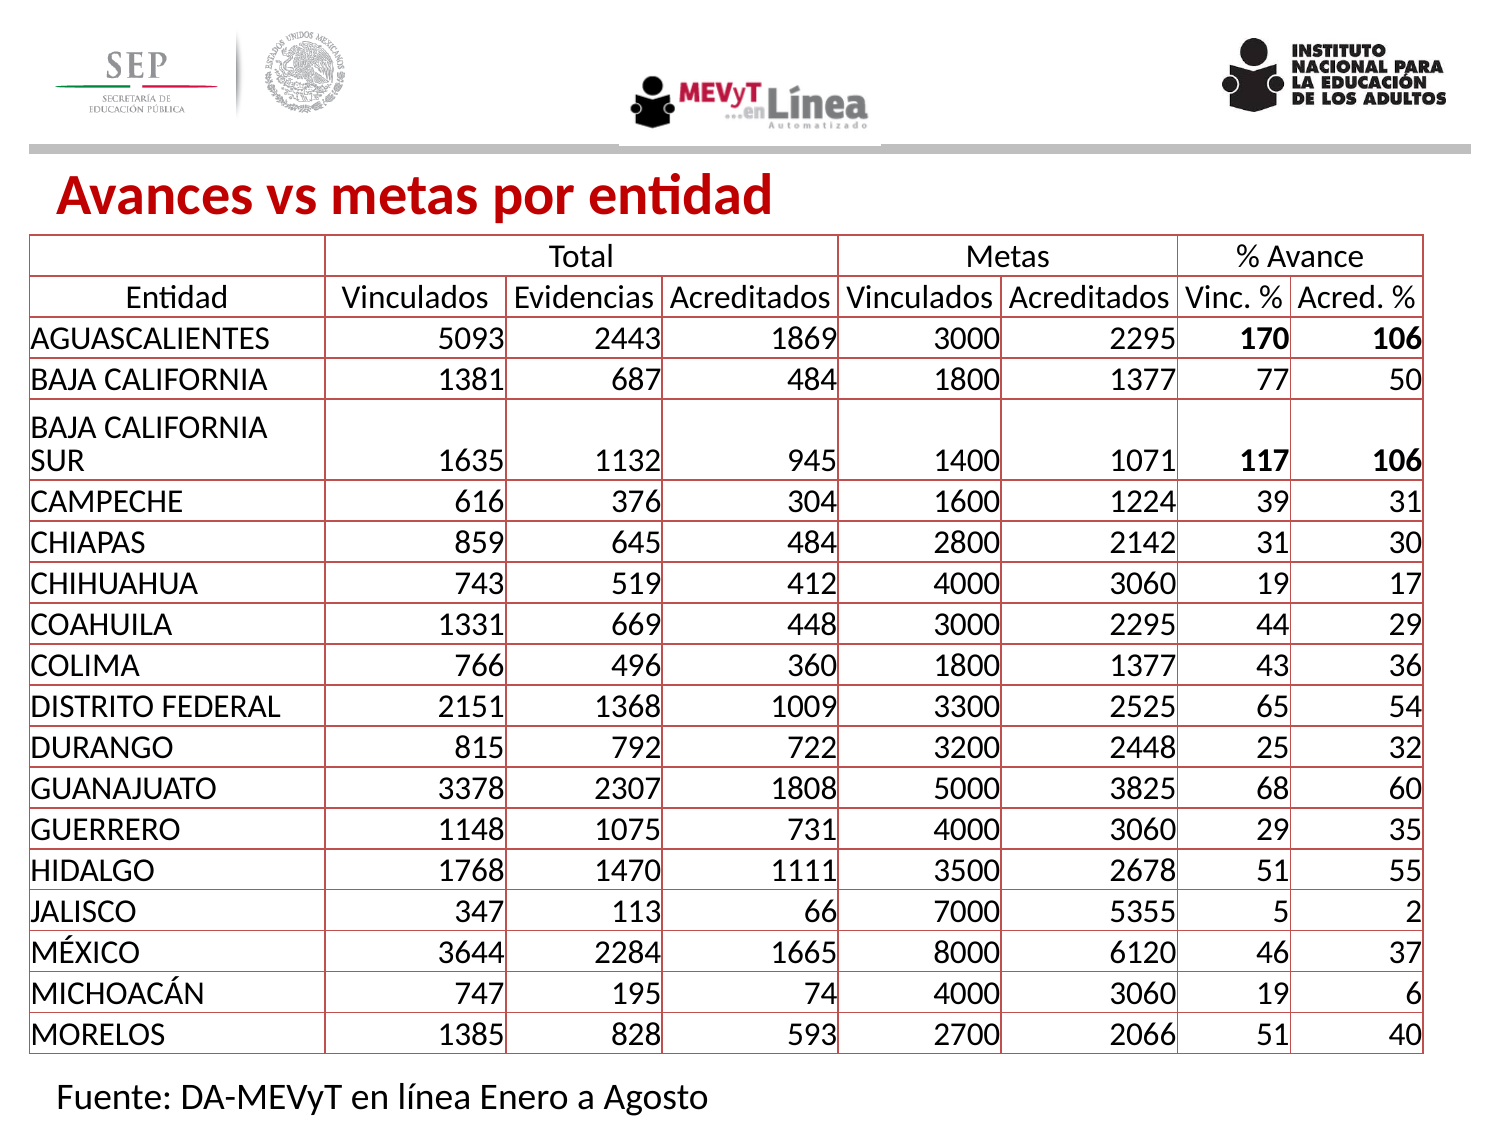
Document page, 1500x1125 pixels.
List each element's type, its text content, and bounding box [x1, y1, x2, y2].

table_cell 3060 [1002, 972, 1177, 1012]
table_cell 1400 [839, 400, 1000, 479]
table_cell 945 [663, 400, 837, 479]
table_cell 3000 [839, 318, 1000, 357]
table_cell 6120 [1002, 931, 1177, 971]
table_cell 3060 [1002, 809, 1177, 848]
table_cell 39 [1178, 481, 1290, 520]
table_cell 35 [1291, 809, 1422, 848]
table_cell 50 [1291, 359, 1422, 398]
table_cell 1224 [1002, 481, 1177, 520]
table_cell 2448 [1002, 727, 1177, 766]
table_cell 2284 [507, 931, 661, 971]
table_cell COLIMA [30, 645, 324, 684]
table_cell HIDALGO [30, 850, 324, 889]
table_cell CHIAPAS [30, 522, 324, 561]
table_cell 3060 [1002, 563, 1177, 602]
table_cell 6 [1291, 972, 1422, 1012]
table_cell 815 [326, 727, 505, 766]
table_cell 37 [1291, 931, 1422, 971]
table_cell 3200 [839, 727, 1000, 766]
table_cell 51 [1178, 850, 1290, 889]
table_cell Acreditados [1002, 277, 1177, 316]
table_cell Vinculados [839, 277, 1000, 316]
table_cell 17 [1291, 563, 1422, 602]
table_cell 376 [507, 481, 661, 520]
table_cell 304 [663, 481, 837, 520]
table_cell 1148 [326, 809, 505, 848]
table_cell 1800 [839, 645, 1000, 684]
table_cell 731 [663, 809, 837, 848]
table_cell 5355 [1002, 890, 1177, 930]
table_cell 1808 [663, 768, 837, 807]
table_cell 1385 [326, 1013, 505, 1053]
table_cell 106 [1291, 400, 1422, 479]
table_cell MICHOACÁN [30, 972, 324, 1012]
table_cell 722 [663, 727, 837, 766]
table_cell Acred. % [1291, 277, 1422, 316]
table_cell 412 [663, 563, 837, 602]
table_cell 74 [663, 972, 837, 1012]
table_cell 2700 [839, 1013, 1000, 1053]
table_cell 40 [1291, 1013, 1422, 1053]
table_cell 68 [1178, 768, 1290, 807]
table_cell 3825 [1002, 768, 1177, 807]
table_cell MORELOS [30, 1013, 324, 1053]
table_cell 4000 [839, 972, 1000, 1012]
table_cell 1009 [663, 686, 837, 725]
table_cell 4000 [839, 809, 1000, 848]
table_cell 106 [1291, 318, 1422, 357]
table_cell 195 [507, 972, 661, 1012]
table_cell Vinc. % [1178, 277, 1290, 316]
table_cell Evidencias [507, 277, 661, 316]
table_cell 5 [1178, 890, 1290, 930]
table_cell Vinculados [326, 277, 505, 316]
table_cell 3644 [326, 931, 505, 971]
table_cell 1111 [663, 850, 837, 889]
table_header Total [326, 236, 837, 275]
table_cell 117 [1178, 400, 1290, 479]
table_cell 1075 [507, 809, 661, 848]
table_cell 31 [1178, 522, 1290, 561]
table_cell 687 [507, 359, 661, 398]
table_cell 2443 [507, 318, 661, 357]
picture [53, 24, 347, 126]
table_cell 46 [1178, 931, 1290, 971]
table_cell BAJA CALIFORNIA SUR [30, 400, 324, 479]
table_cell 29 [1178, 809, 1290, 848]
table_cell 31 [1291, 481, 1422, 520]
table_cell 170 [1178, 318, 1290, 357]
table_cell GUERRERO [30, 809, 324, 848]
table_cell 1071 [1002, 400, 1177, 479]
table_cell 2066 [1002, 1013, 1177, 1053]
table_cell DURANGO [30, 727, 324, 766]
table_cell 36 [1291, 645, 1422, 684]
table_cell 645 [507, 522, 661, 561]
table_cell 54 [1291, 686, 1422, 725]
table_cell 1665 [663, 931, 837, 971]
table_cell 5000 [839, 768, 1000, 807]
table_cell 60 [1291, 768, 1422, 807]
table_cell 792 [507, 727, 661, 766]
table_cell 859 [326, 522, 505, 561]
table_cell 3000 [839, 604, 1000, 643]
table_cell 766 [326, 645, 505, 684]
table_cell 828 [507, 1013, 661, 1053]
table_cell 1635 [326, 400, 505, 479]
table_cell 55 [1291, 850, 1422, 889]
table_header % Avance [1178, 236, 1422, 275]
table_cell 1377 [1002, 359, 1177, 398]
table_cell 30 [1291, 522, 1422, 561]
table_cell 1377 [1002, 645, 1177, 684]
table_cell 1869 [663, 318, 837, 357]
table_header Metas [839, 236, 1177, 275]
table_cell 1132 [507, 400, 661, 479]
table_cell CHIHUAHUA [30, 563, 324, 602]
table_cell 43 [1178, 645, 1290, 684]
table_cell 66 [663, 890, 837, 930]
table_cell 113 [507, 890, 661, 930]
table_cell 51 [1178, 1013, 1290, 1053]
table_cell 1381 [326, 359, 505, 398]
table_header [30, 236, 324, 275]
table_cell 1470 [507, 850, 661, 889]
table_cell 2 [1291, 890, 1422, 930]
table_cell JALISCO [30, 890, 324, 930]
table_cell 19 [1178, 972, 1290, 1012]
table_cell 593 [663, 1013, 837, 1053]
table_cell 77 [1178, 359, 1290, 398]
table_cell 669 [507, 604, 661, 643]
table_cell 25 [1178, 727, 1290, 766]
table_cell 743 [326, 563, 505, 602]
table_cell 2678 [1002, 850, 1177, 889]
table_cell 3378 [326, 768, 505, 807]
table_cell 3500 [839, 850, 1000, 889]
table_cell 616 [326, 481, 505, 520]
table_cell 4000 [839, 563, 1000, 602]
table_cell 2800 [839, 522, 1000, 561]
table_cell 44 [1178, 604, 1290, 643]
table_cell DISTRITO FEDERAL [30, 686, 324, 725]
table_cell 747 [326, 972, 505, 1012]
table_cell 32 [1291, 727, 1422, 766]
table_cell 519 [507, 563, 661, 602]
picture [618, 54, 882, 146]
table_cell 1800 [839, 359, 1000, 398]
text_box Fuente: DA-MEVyT en línea Enero a Agosto [41, 1064, 725, 1125]
table_cell 1331 [326, 604, 505, 643]
table_cell 65 [1178, 686, 1290, 725]
picture [1222, 38, 1446, 112]
text_box Avances vs metas por entidad [41, 149, 1152, 234]
table_cell COAHUILA [30, 604, 324, 643]
table_cell BAJA CALIFORNIA [30, 359, 324, 398]
table_cell GUANAJUATO [30, 768, 324, 807]
table_cell 7000 [839, 890, 1000, 930]
table_cell 29 [1291, 604, 1422, 643]
table_cell Acreditados [663, 277, 837, 316]
table_cell 2295 [1002, 318, 1177, 357]
table_cell 1768 [326, 850, 505, 889]
table_cell AGUASCALIENTES [30, 318, 324, 357]
table_cell 2295 [1002, 604, 1177, 643]
table_cell 2307 [507, 768, 661, 807]
table_cell 2525 [1002, 686, 1177, 725]
table_cell 19 [1178, 563, 1290, 602]
table_cell Entidad [30, 277, 324, 316]
table_cell 2151 [326, 686, 505, 725]
table_cell 3300 [839, 686, 1000, 725]
table_cell 484 [663, 359, 837, 398]
table_cell 1368 [507, 686, 661, 725]
table_cell 360 [663, 645, 837, 684]
table_cell 484 [663, 522, 837, 561]
table_cell 347 [326, 890, 505, 930]
table_cell CAMPECHE [30, 481, 324, 520]
table_cell 1600 [839, 481, 1000, 520]
table_cell 2142 [1002, 522, 1177, 561]
table_cell MÉXICO [30, 931, 324, 971]
table_cell 5093 [326, 318, 505, 357]
table_cell 8000 [839, 931, 1000, 971]
table_cell 448 [663, 604, 837, 643]
table_cell 496 [507, 645, 661, 684]
